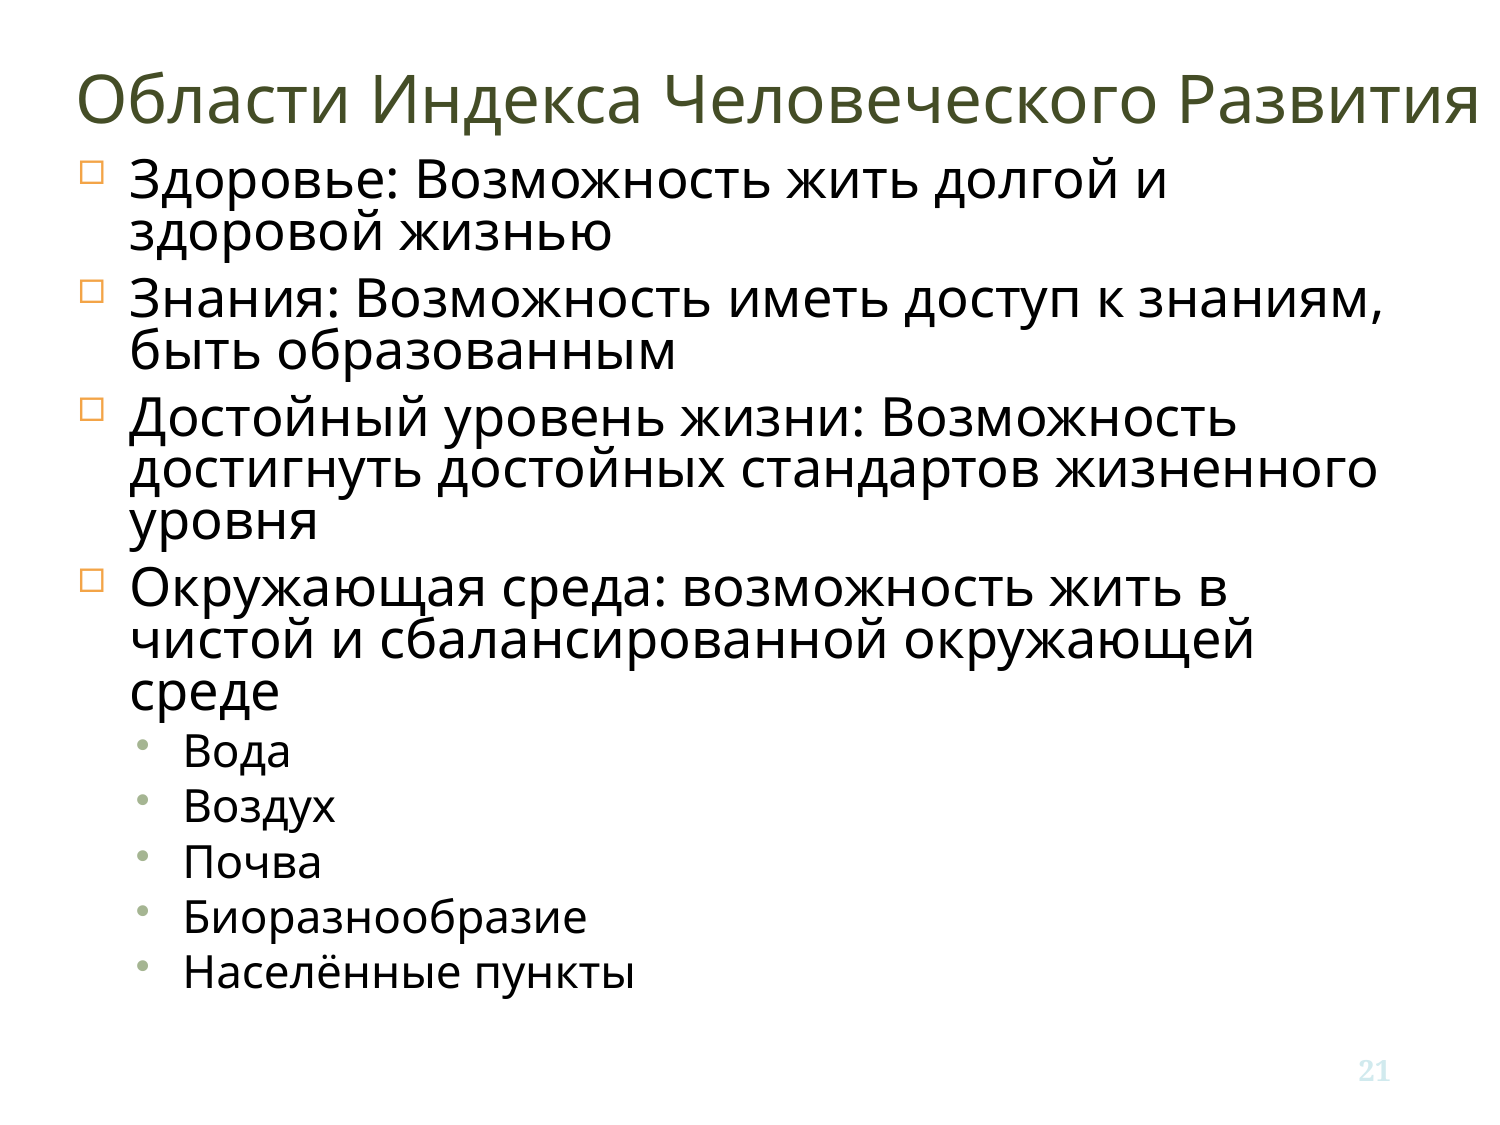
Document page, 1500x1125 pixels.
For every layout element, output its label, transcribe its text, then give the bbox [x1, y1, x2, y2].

title Области Индекса Человеческого Развития [75, 45, 1500, 138]
list Здоровье: Возможность жить долгой и здоровой жизнью Знания: Возможность иметь доступ к знаниям, быть образованным Достойный уровень жизни: Возможность достигнуть достойных стандартов жизненного уровня Окружающая среда: возможность жить в чистой и сбалансированной окружающей среде Вода Воздух Почва Биоразнообразие Населённые пункты [62, 149, 1413, 1013]
slide_number 21 [1325, 1042, 1425, 1103]
